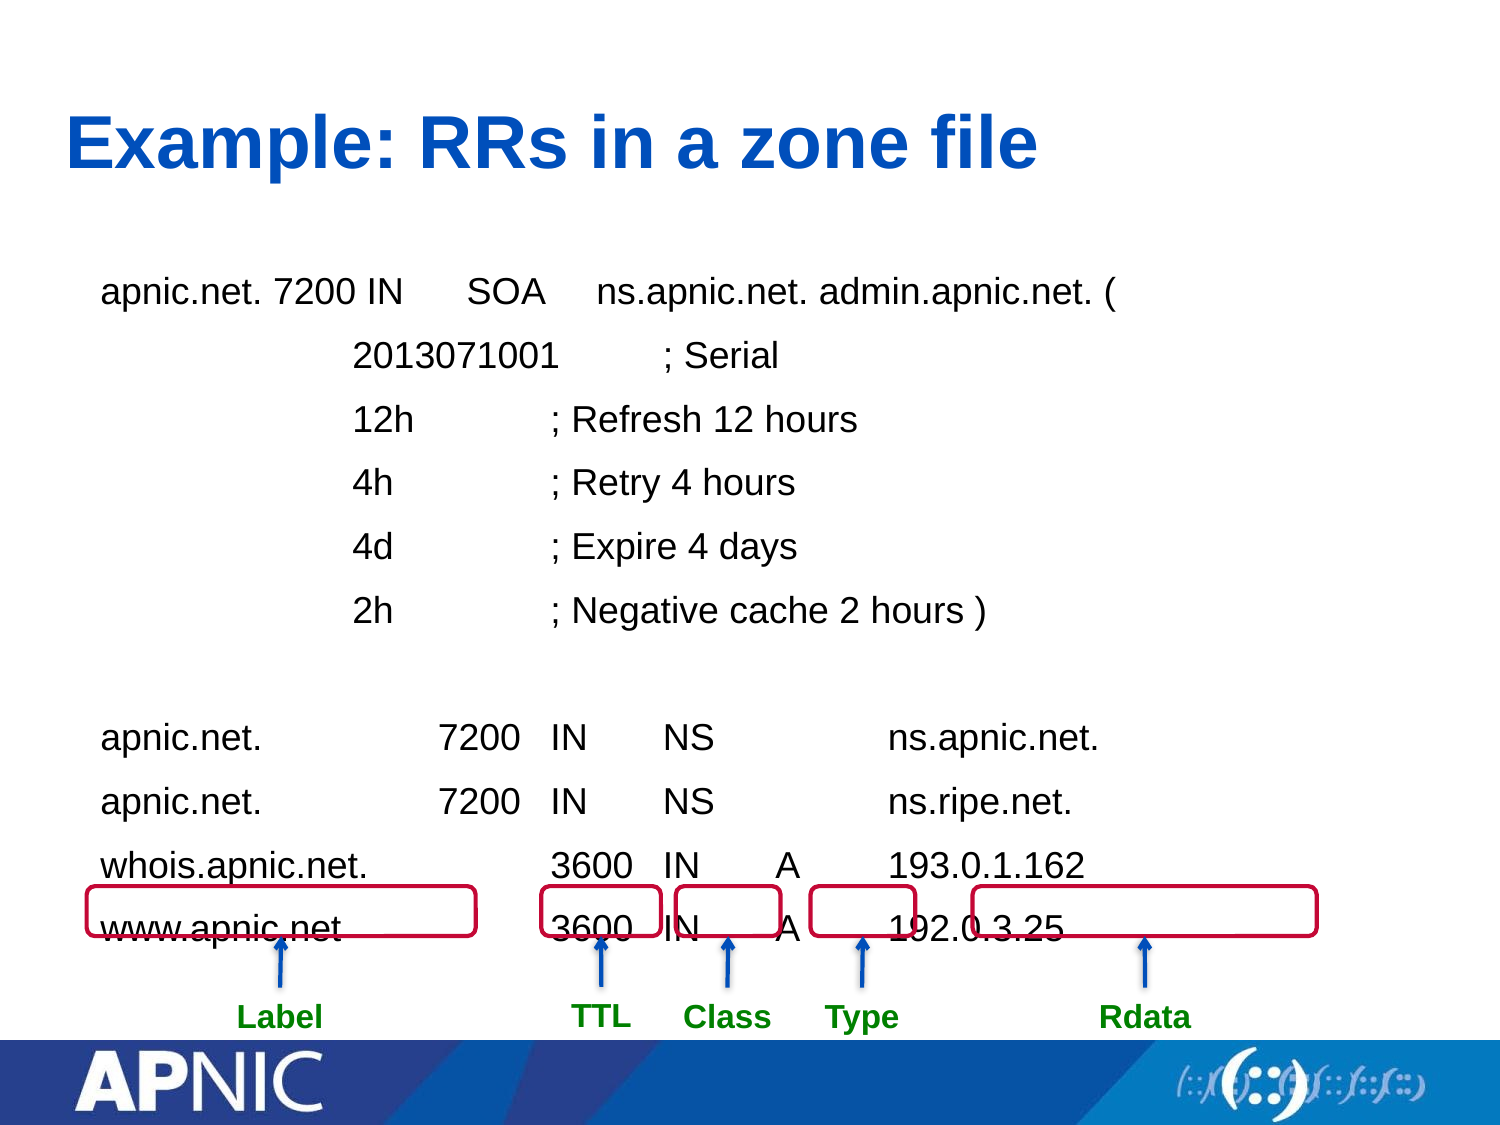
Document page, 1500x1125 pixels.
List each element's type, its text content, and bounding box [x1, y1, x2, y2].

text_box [86, 885, 1317, 1046]
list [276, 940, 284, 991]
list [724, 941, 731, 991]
picture [0, 1040, 1500, 1125]
title Example: RRs in a zone file [64, 45, 1436, 233]
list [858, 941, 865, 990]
list apnic.net. 7200 IN SOA ns.apnic.net. admin.apnic.net. ( 2013071001 ; Serial 12h ; Refresh 12 hours 4h ; Retry 4 hours 4d ; Expire 4 days 2h ; Negative cache 2 hours ) apnic.net. 7200 IN NS ns.apnic.net. apnic.net. 7200 IN NS ns.ripe.net. whois.apnic.net. 3600 IN A 193.0.1.162 www.apnic.net 3600 IN A 192.0.3.25 [100, 267, 1471, 957]
